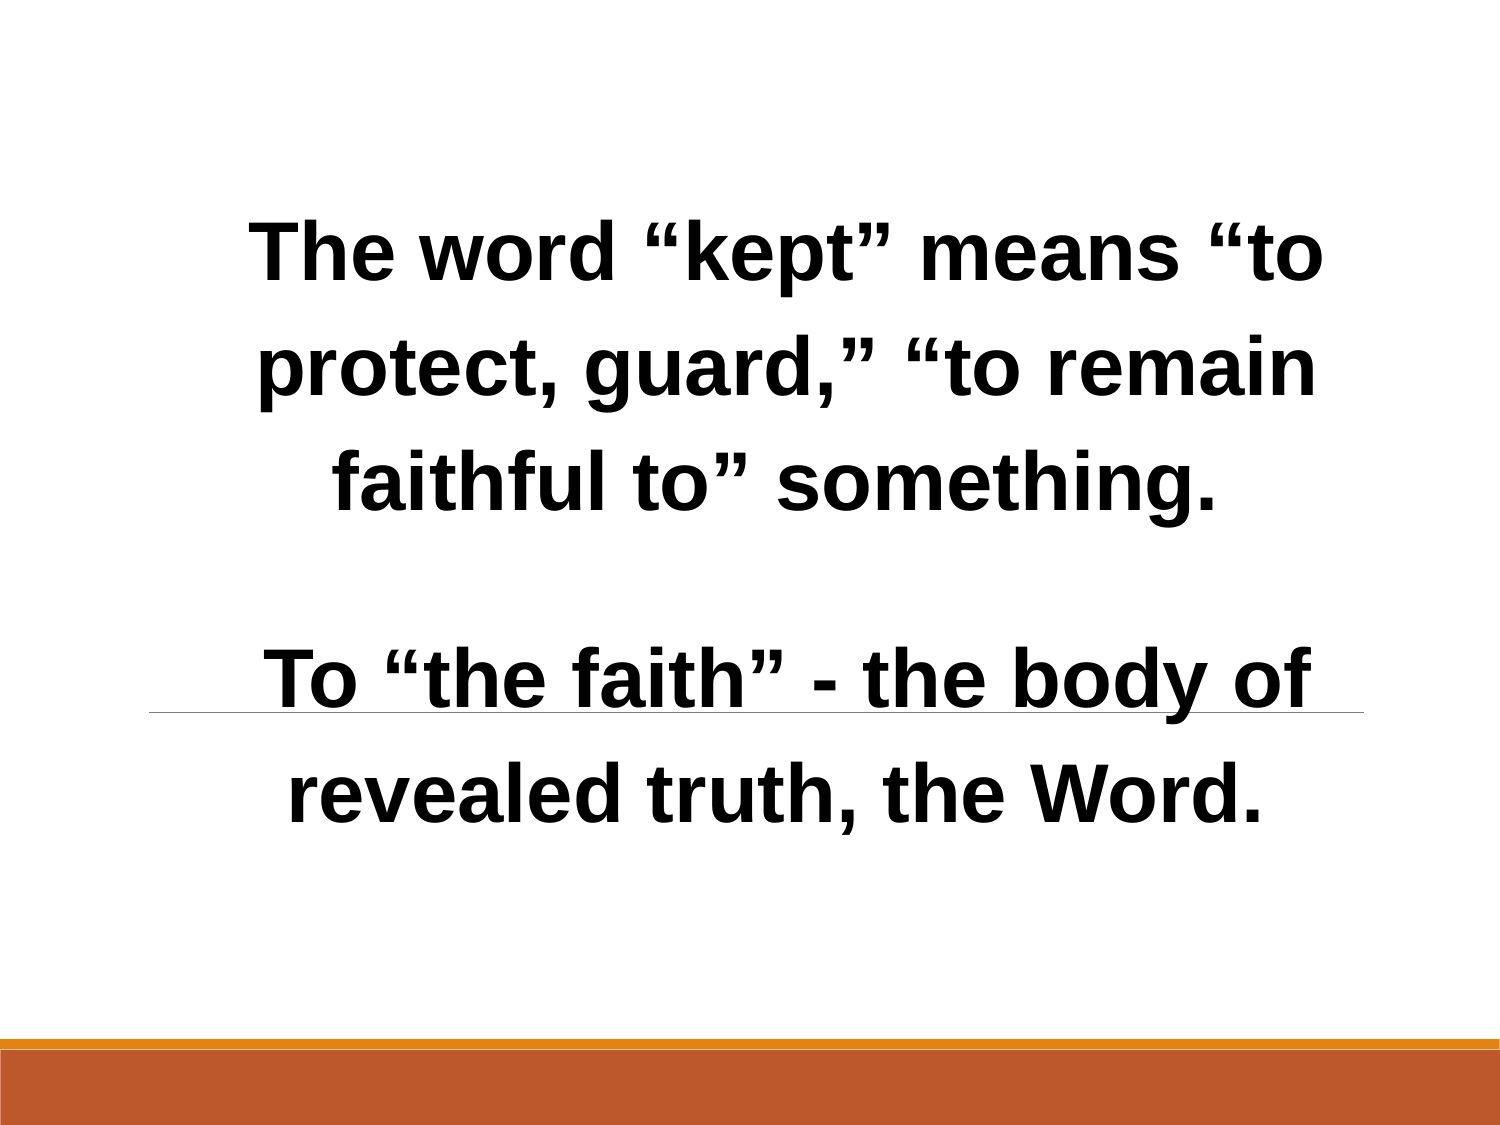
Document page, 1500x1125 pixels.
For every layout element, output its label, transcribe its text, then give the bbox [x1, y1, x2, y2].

text_box The word “kept” means “to protect, guard,” “to remain faithful to” something. To “the faith” - the body of revealed truth, the Word. [162, 174, 1413, 847]
